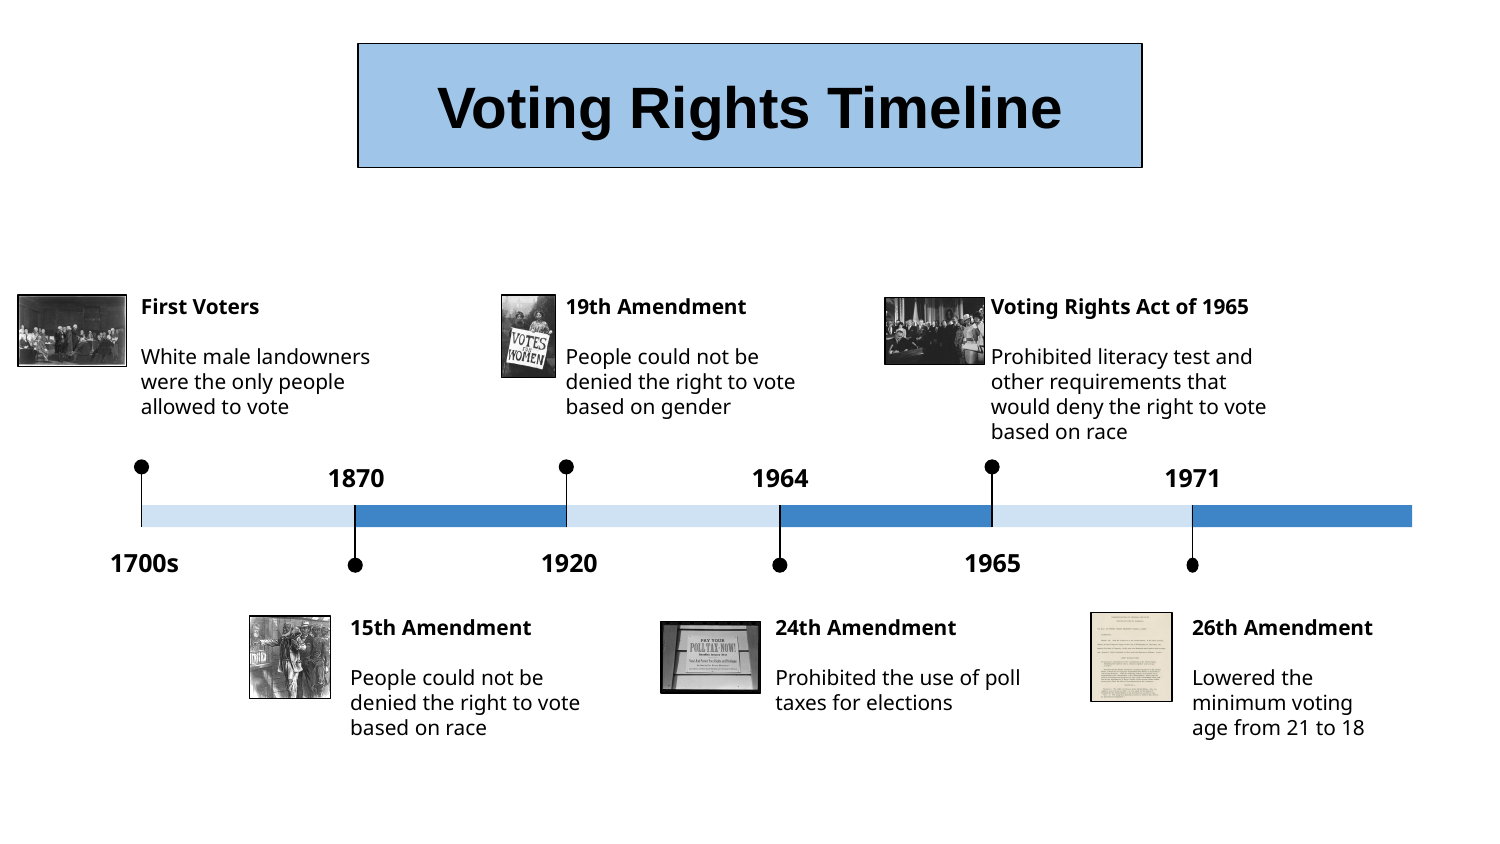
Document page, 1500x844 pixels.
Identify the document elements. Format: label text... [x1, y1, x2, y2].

picture [249, 616, 331, 698]
picture [502, 295, 556, 377]
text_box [1143, 443, 1413, 755]
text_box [512, 278, 827, 589]
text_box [931, 278, 1293, 589]
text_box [294, 443, 612, 755]
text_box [87, 278, 403, 589]
title Voting Rights Timeline [358, 43, 1142, 168]
picture [1091, 613, 1172, 702]
picture [661, 621, 760, 693]
picture [18, 295, 127, 367]
picture [885, 297, 984, 365]
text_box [718, 443, 1037, 755]
